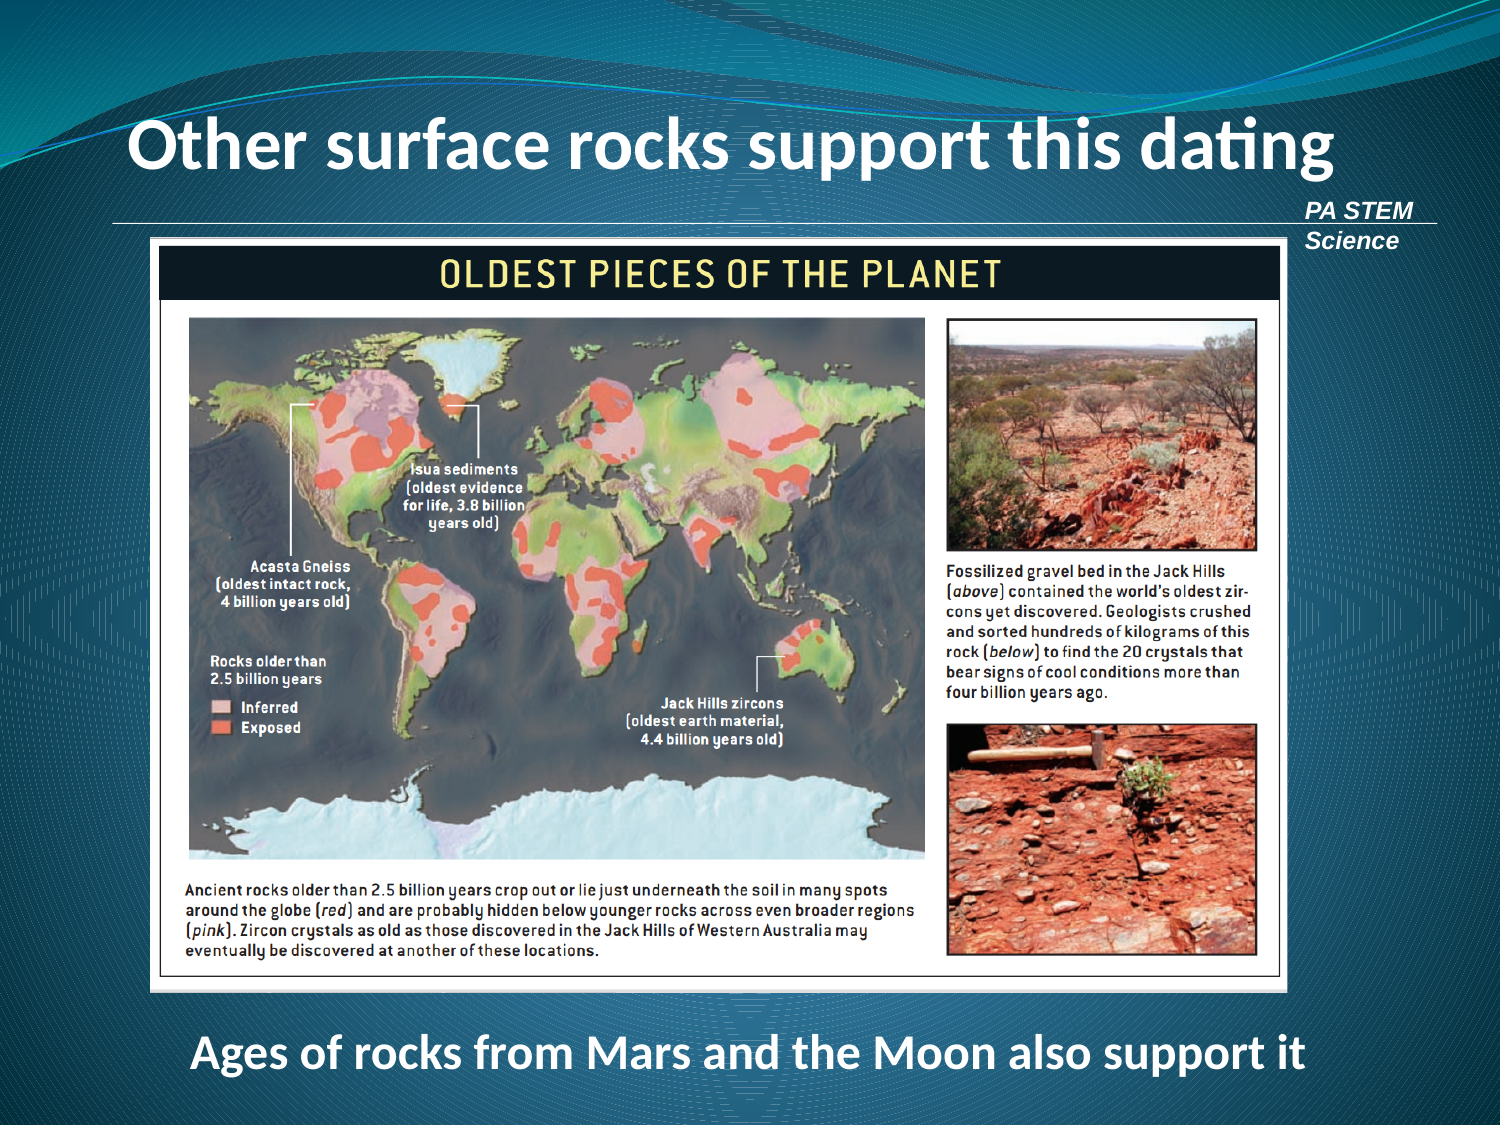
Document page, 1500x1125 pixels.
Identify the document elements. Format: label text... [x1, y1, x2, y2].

text_box Other surface rocks support this dating [112, 87, 1463, 193]
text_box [112, 187, 1438, 264]
text_box Ages of rocks from Mars and the Moon also support it [174, 1012, 1350, 1088]
picture [149, 237, 1288, 993]
